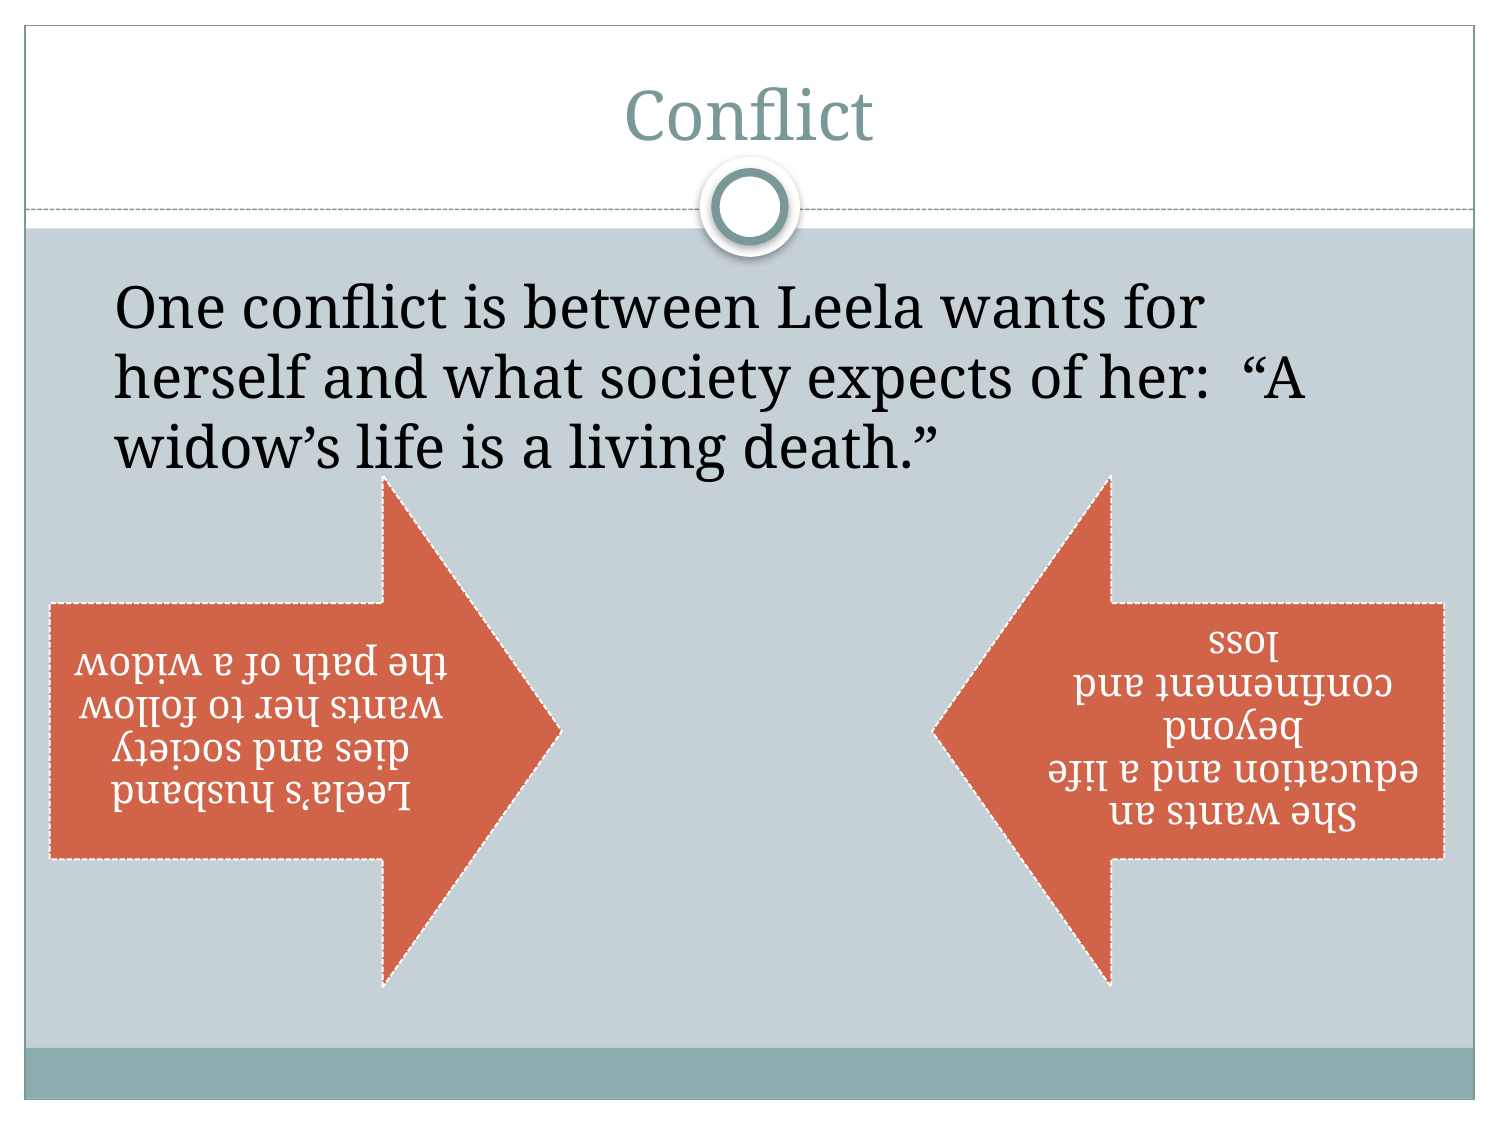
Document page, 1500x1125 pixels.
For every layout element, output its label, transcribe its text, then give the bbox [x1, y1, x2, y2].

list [49, 474, 1445, 988]
title Conflict [49, 37, 1450, 162]
text_box One conflict is between Leela wants for herself and what society expects of her: “A widow’s life is a living death.” [99, 262, 1400, 471]
